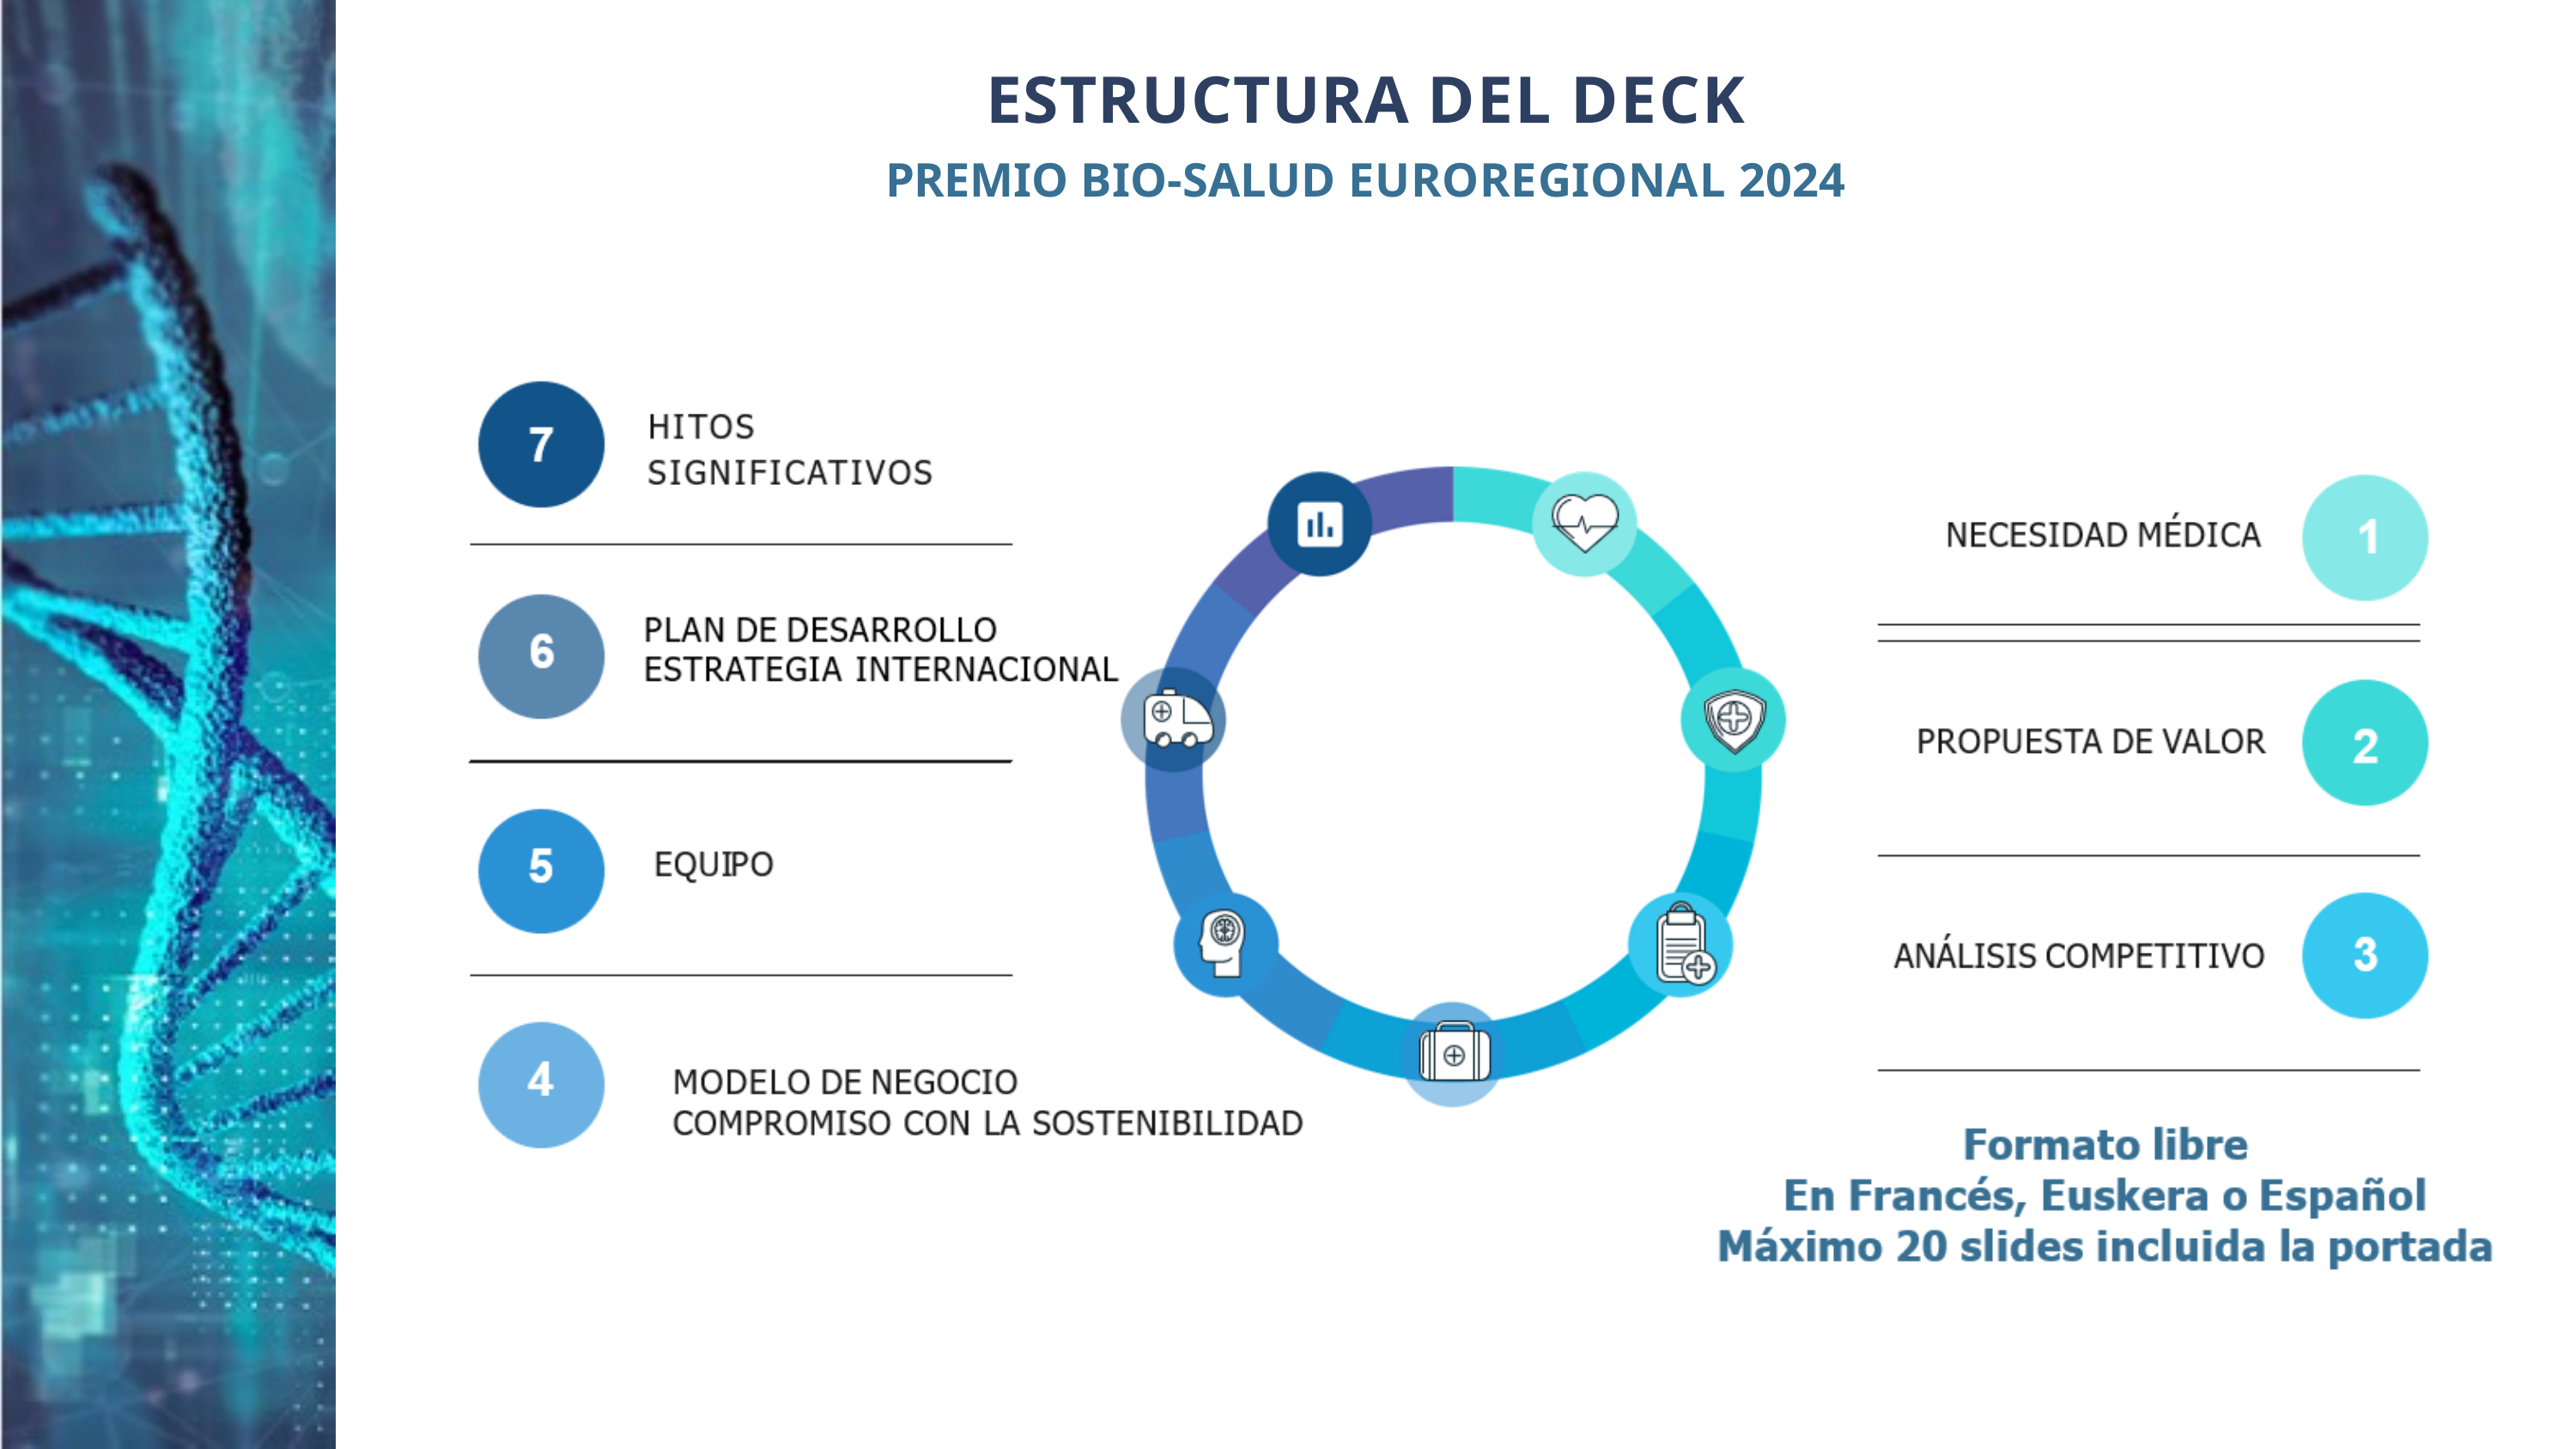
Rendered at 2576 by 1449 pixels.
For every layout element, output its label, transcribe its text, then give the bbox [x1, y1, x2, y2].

title ESTRUCTURA DEL DECK PREMIO BIO-SALUD EUROREGIONAL 2024 [633, 37, 2099, 301]
picture [0, 0, 336, 1449]
picture [418, 316, 2512, 1275]
